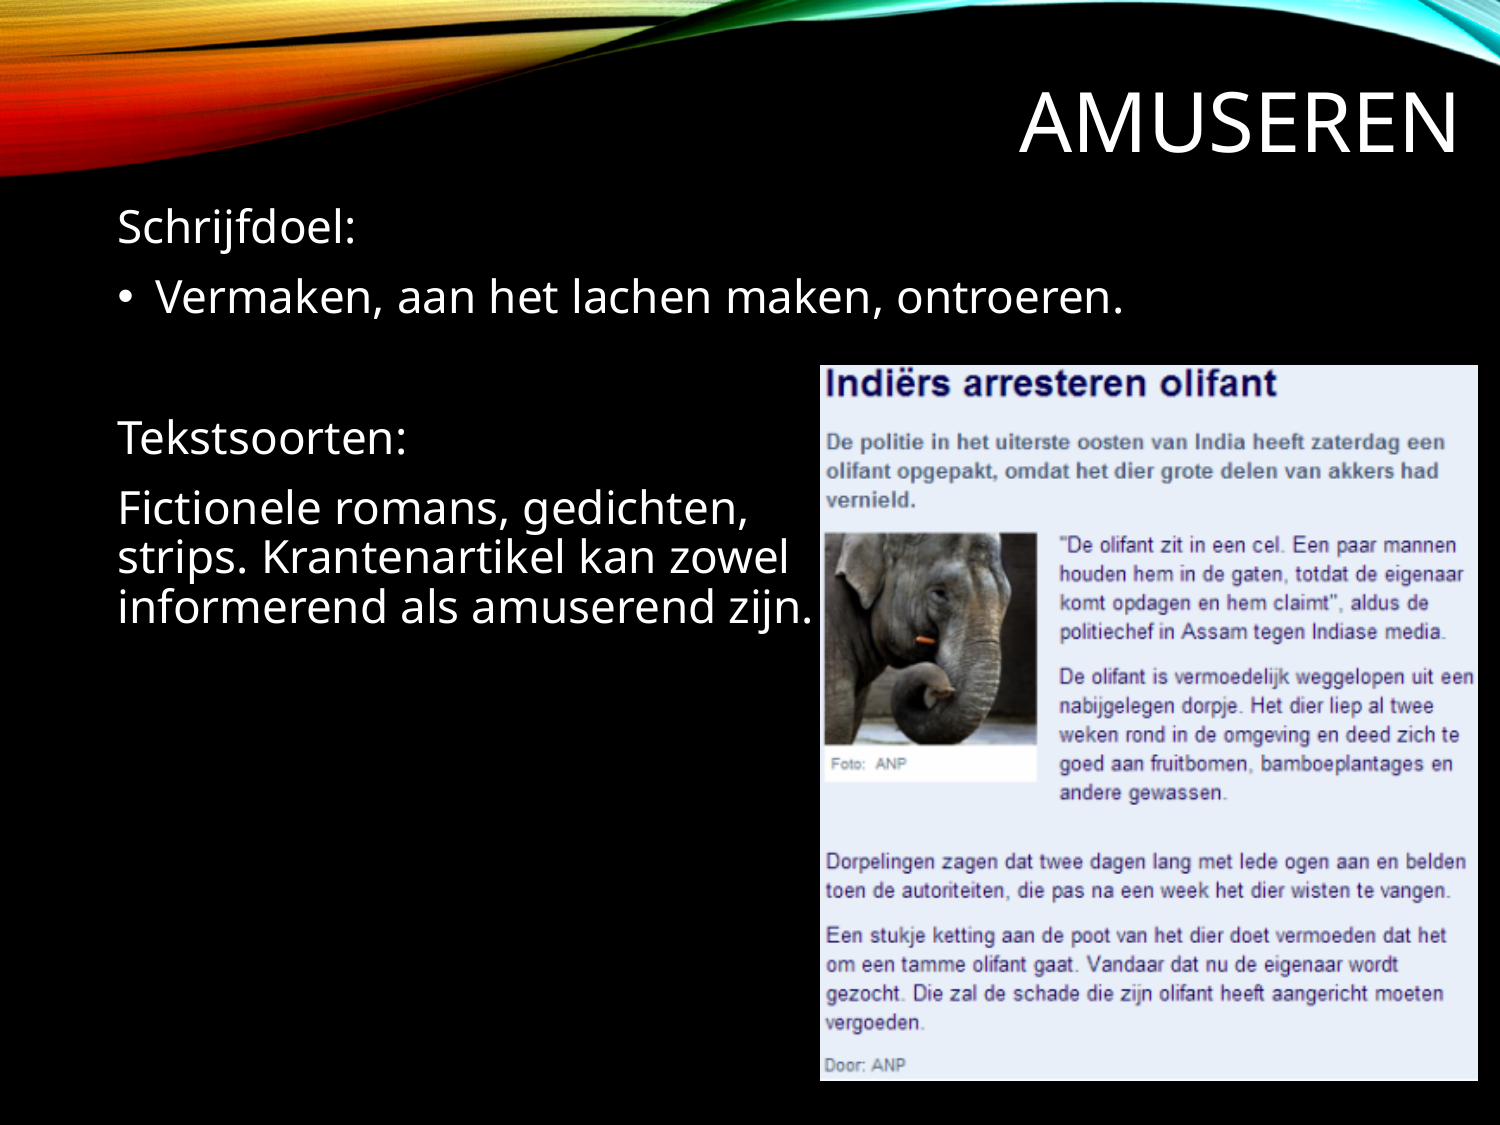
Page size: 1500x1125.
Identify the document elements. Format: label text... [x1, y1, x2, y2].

list Schrijfdoel: Vermaken, aan het lachen maken, ontroeren. Tekstsoorten: Fictionele romans, gedichten, strips. Krantenartikel kan zowel informerend als amuserend zijn. [102, 196, 1408, 864]
picture [0, 0, 1500, 178]
title amuseren [431, 19, 1478, 232]
picture [820, 365, 1478, 1082]
